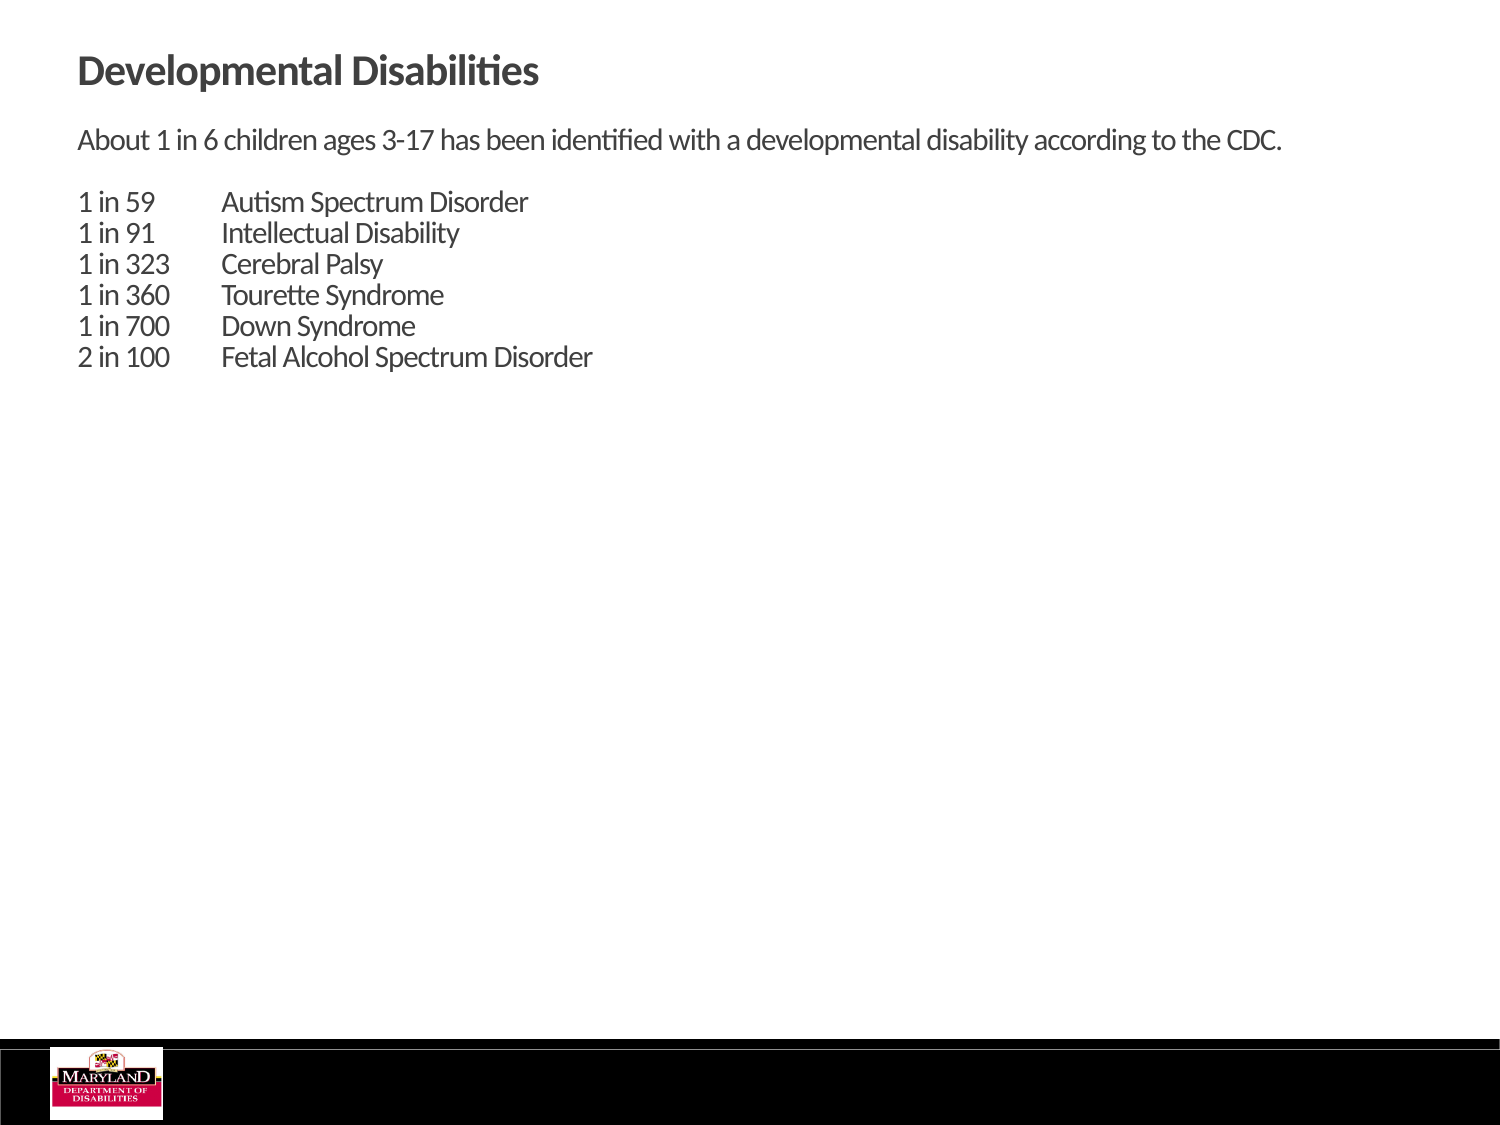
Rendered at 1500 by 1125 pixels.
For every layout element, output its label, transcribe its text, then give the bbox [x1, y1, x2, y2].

picture [50, 1047, 163, 1120]
title Developmental Disabilities About 1 in 6 children ages 3-17 has been identified with a developmental disability according to the CDC. 1 in 59 Autism Spectrum Disorder 1 in 91 Intellectual Disability 1 in 323 Cerebral Palsy 1 in 360 Tourette Syndrome 1 in 700 Down Syndrome 2 in 100 Fetal Alcohol Spectrum Disorder [62, 45, 1413, 950]
